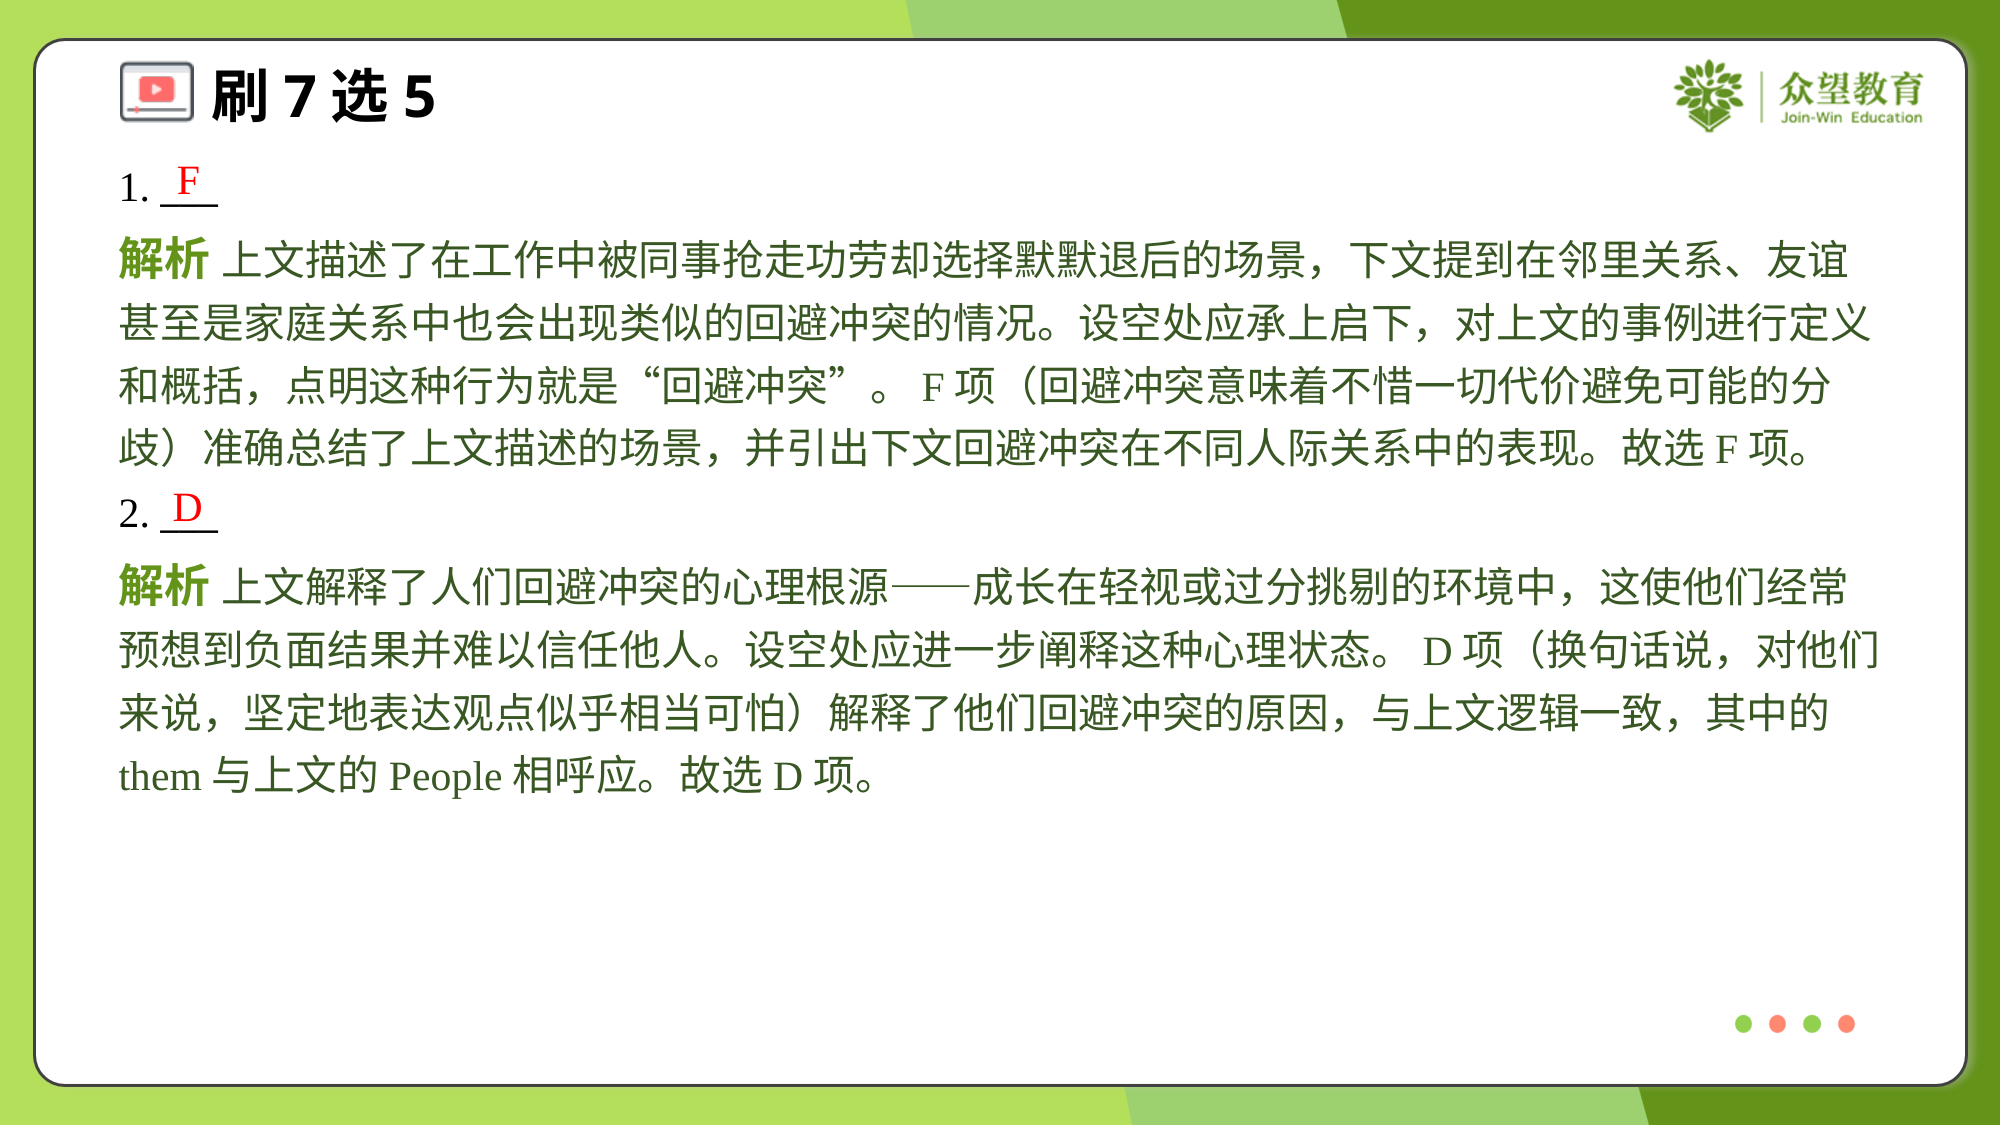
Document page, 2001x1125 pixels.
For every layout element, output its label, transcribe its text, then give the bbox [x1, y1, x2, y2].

text_box F [172, 140, 205, 199]
text_box 解析 上文解释了人们回避冲突的心理根源——成长在轻视或过分挑剔的环境中，这使他们经常预想到负面结果并难以信任他人。设空处应进一步阐释这种心理状态。D项（换句话说，对他们来说，坚定地表达观点似乎相当可怕）解释了他们回避冲突的原因，与上文逻辑一致，其中的them与上文的People相呼应。故选D项。 [118, 542, 1883, 795]
text_box 2. ___ [118, 473, 1883, 531]
picture [0, 0, 2000, 1125]
text_box D [167, 467, 208, 525]
text_box 解析 上文描述了在工作中被同事抢走功劳却选择默默退后的场景，下文提到在邻里关系、友谊甚至是家庭关系中也会出现类似的回避冲突的情况。设空处应承上启下，对上文的事例进行定义和概括，点明这种行为就是“回避冲突”。F项（回避冲突意味着不惜一切代价避免可能的分歧）准确总结了上文描述的场景，并引出下文回避冲突在不同人际关系中的表现。故选F项。 [118, 215, 1883, 468]
text_box 1. ___ [118, 146, 1883, 204]
